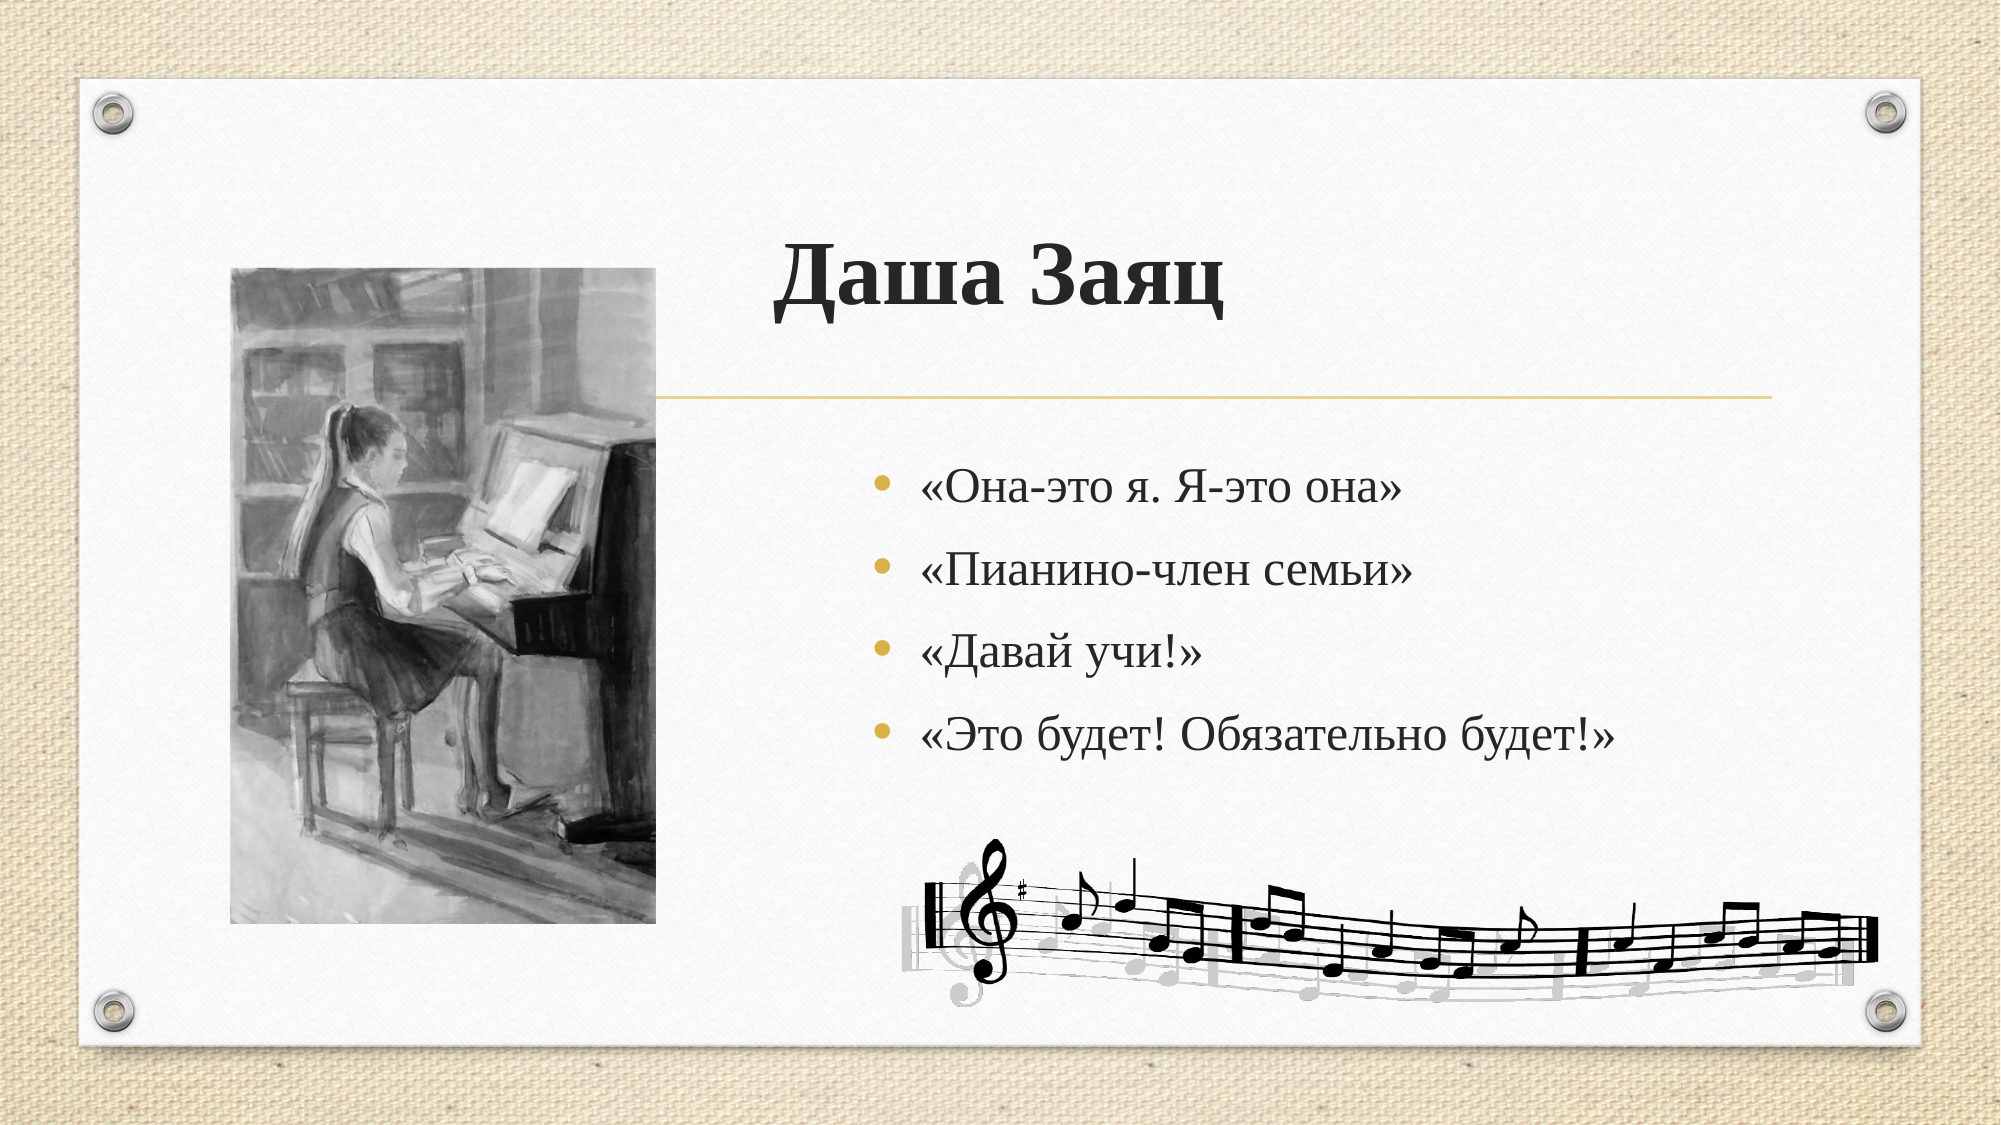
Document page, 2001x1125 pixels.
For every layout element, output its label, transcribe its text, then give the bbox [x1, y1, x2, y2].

picture [0, 0, 2001, 1125]
list «Она-это я. Я-это она» «Пианино-член семьи» «Давай учи!» «Это будет! Обязательно будет!» [857, 445, 1923, 987]
title Даша Заяц [212, 161, 1788, 375]
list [229, 267, 656, 924]
